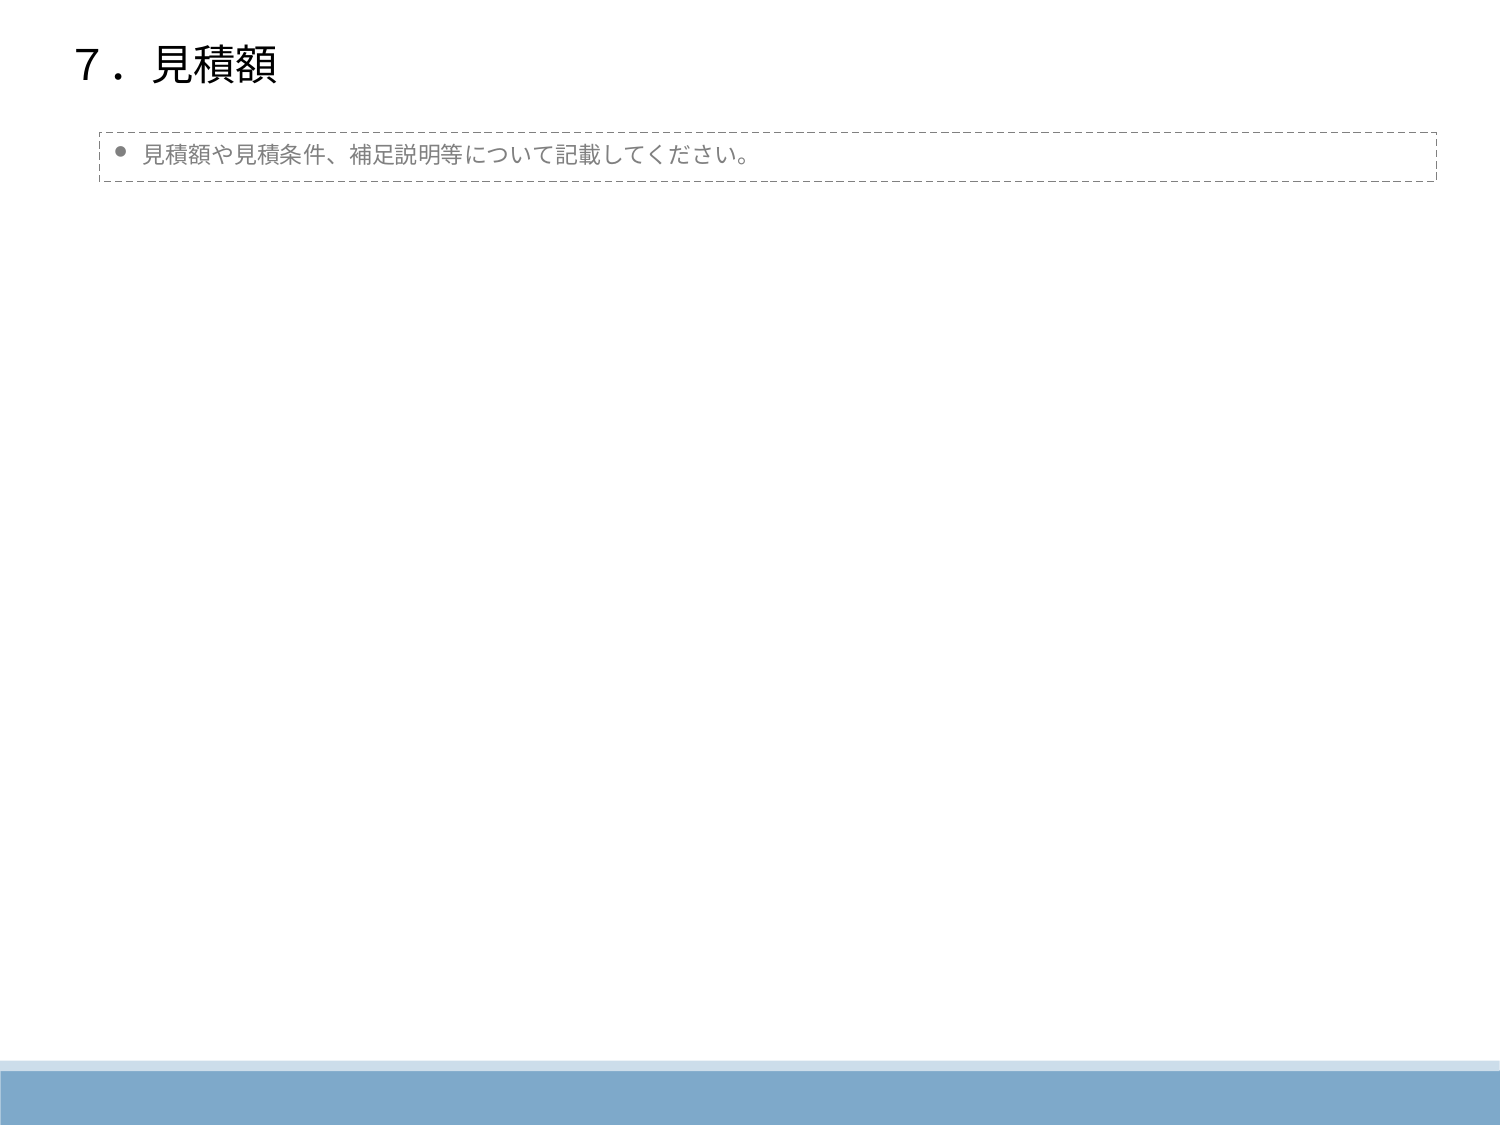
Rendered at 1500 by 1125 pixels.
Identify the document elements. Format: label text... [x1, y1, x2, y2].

text_box ７．見積額 [52, 30, 1380, 96]
text_box 見積額や見積条件、補足説明等について記載してください。 [99, 132, 1437, 182]
